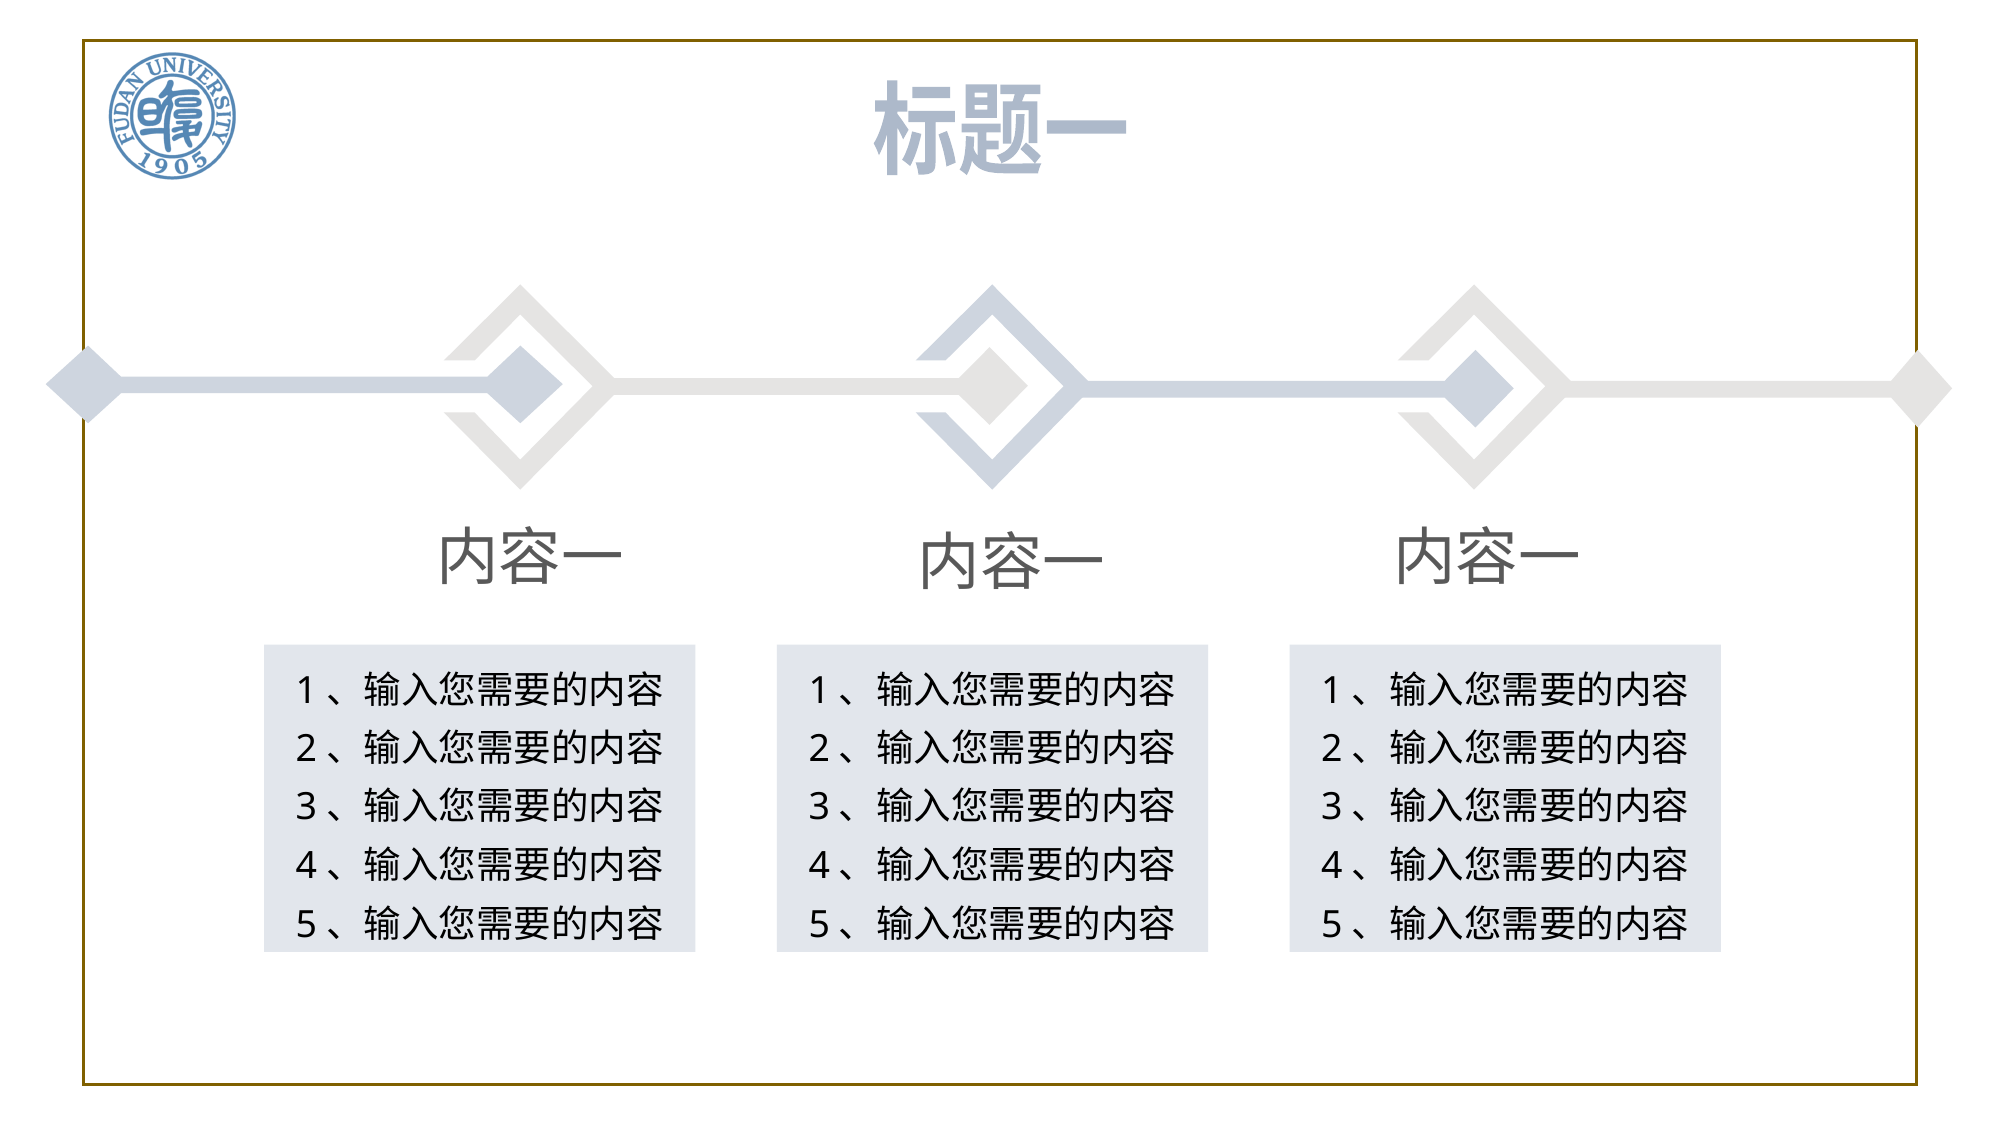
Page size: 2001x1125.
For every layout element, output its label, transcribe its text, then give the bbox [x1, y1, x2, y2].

text_box [1565, 349, 1953, 428]
picture [83, 40, 265, 193]
text_box 1、输入您需要的内容 2、输入您需要的内容 3、输入您需要的内容 4、输入您需要的内容 5、输入您需要的内容 [1289, 644, 1721, 952]
text_box [45, 345, 563, 424]
text_box 1、输入您需要的内容 2、输入您需要的内容 3、输入您需要的内容 4、输入您需要的内容 5、输入您需要的内容 [776, 644, 1209, 952]
text_box 内容一 [330, 509, 729, 600]
text_box [1397, 284, 1570, 490]
text_box [915, 284, 1088, 490]
text_box 1、输入您需要的内容 2、输入您需要的内容 3、输入您需要的内容 4、输入您需要的内容 5、输入您需要的内容 [264, 644, 696, 952]
text_box [83, 39, 1917, 1086]
text_box [595, 347, 1028, 425]
text_box [1081, 349, 1514, 428]
text_box 内容一 [812, 514, 1211, 605]
text_box 内容一 [1287, 509, 1686, 600]
text_box [443, 284, 615, 490]
